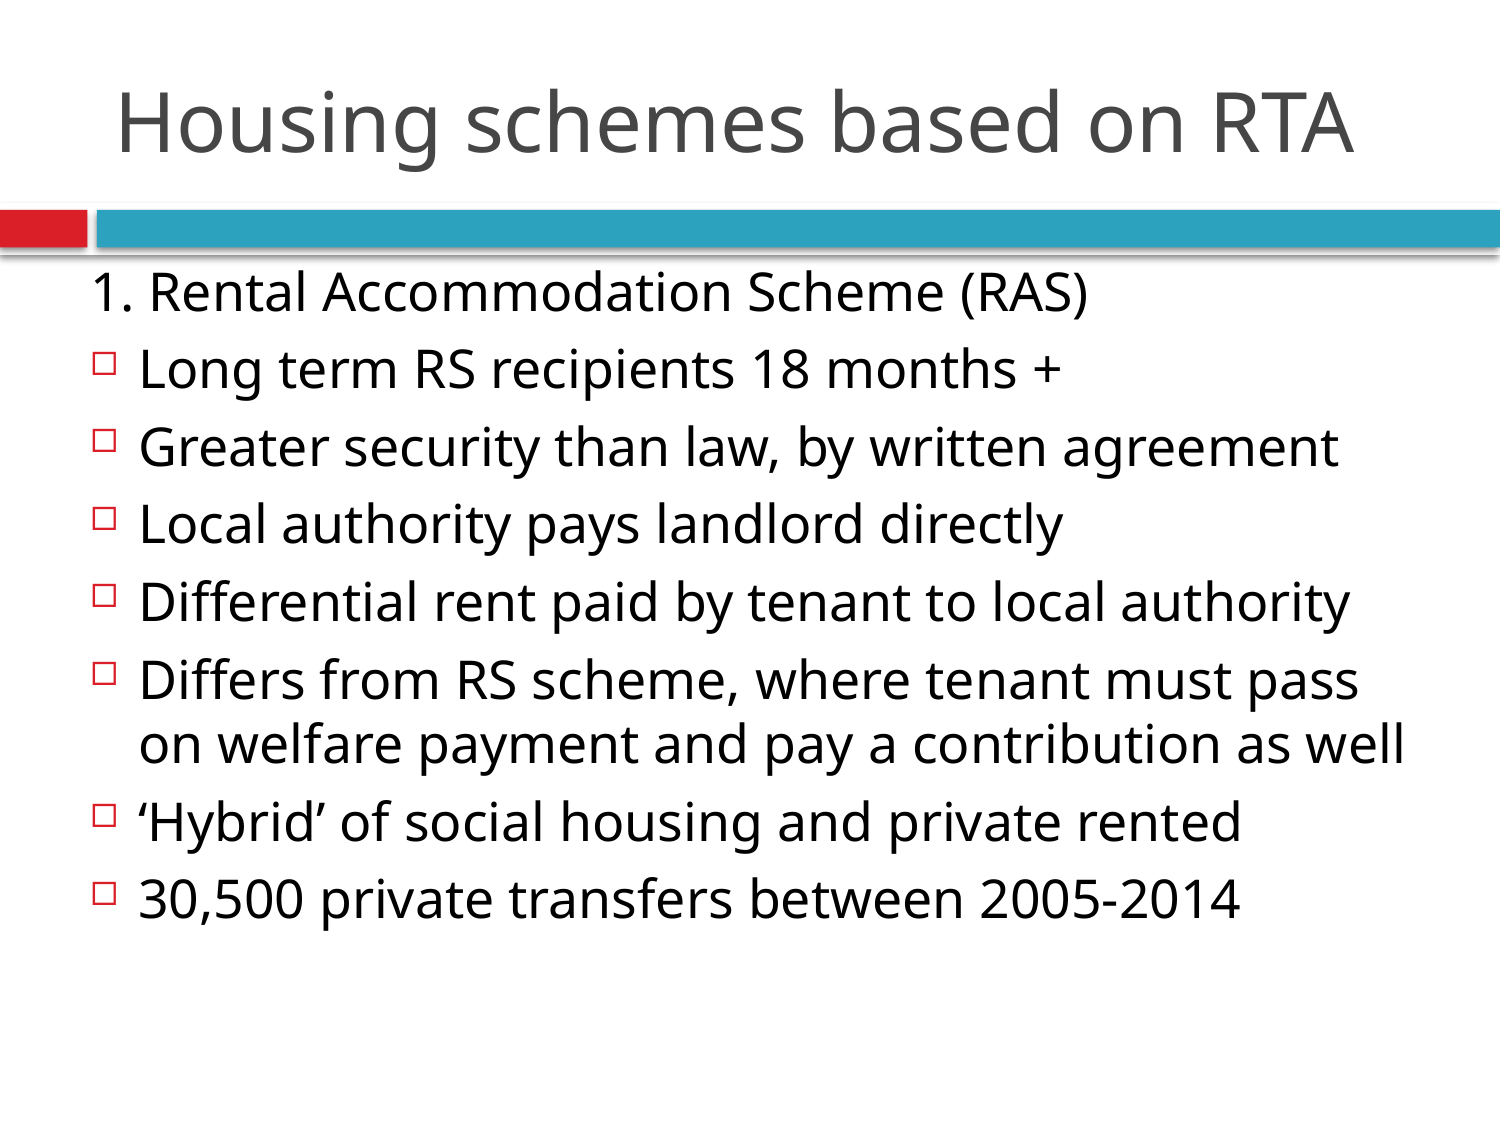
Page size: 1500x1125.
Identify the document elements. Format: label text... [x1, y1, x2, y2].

list 1. Rental Accommodation Scheme (RAS) Long term RS recipients 18 months + Greater security than law, by written agreement Local authority pays landlord directly Differential rent paid by tenant to local authority Differs from RS scheme, where tenant must pass on welfare payment and pay a contribution as well ‘Hybrid’ of social housing and private rented 30,500 private transfers between 2005-2014 [74, 249, 1426, 981]
title Housing schemes based on RTA [99, 37, 1438, 201]
